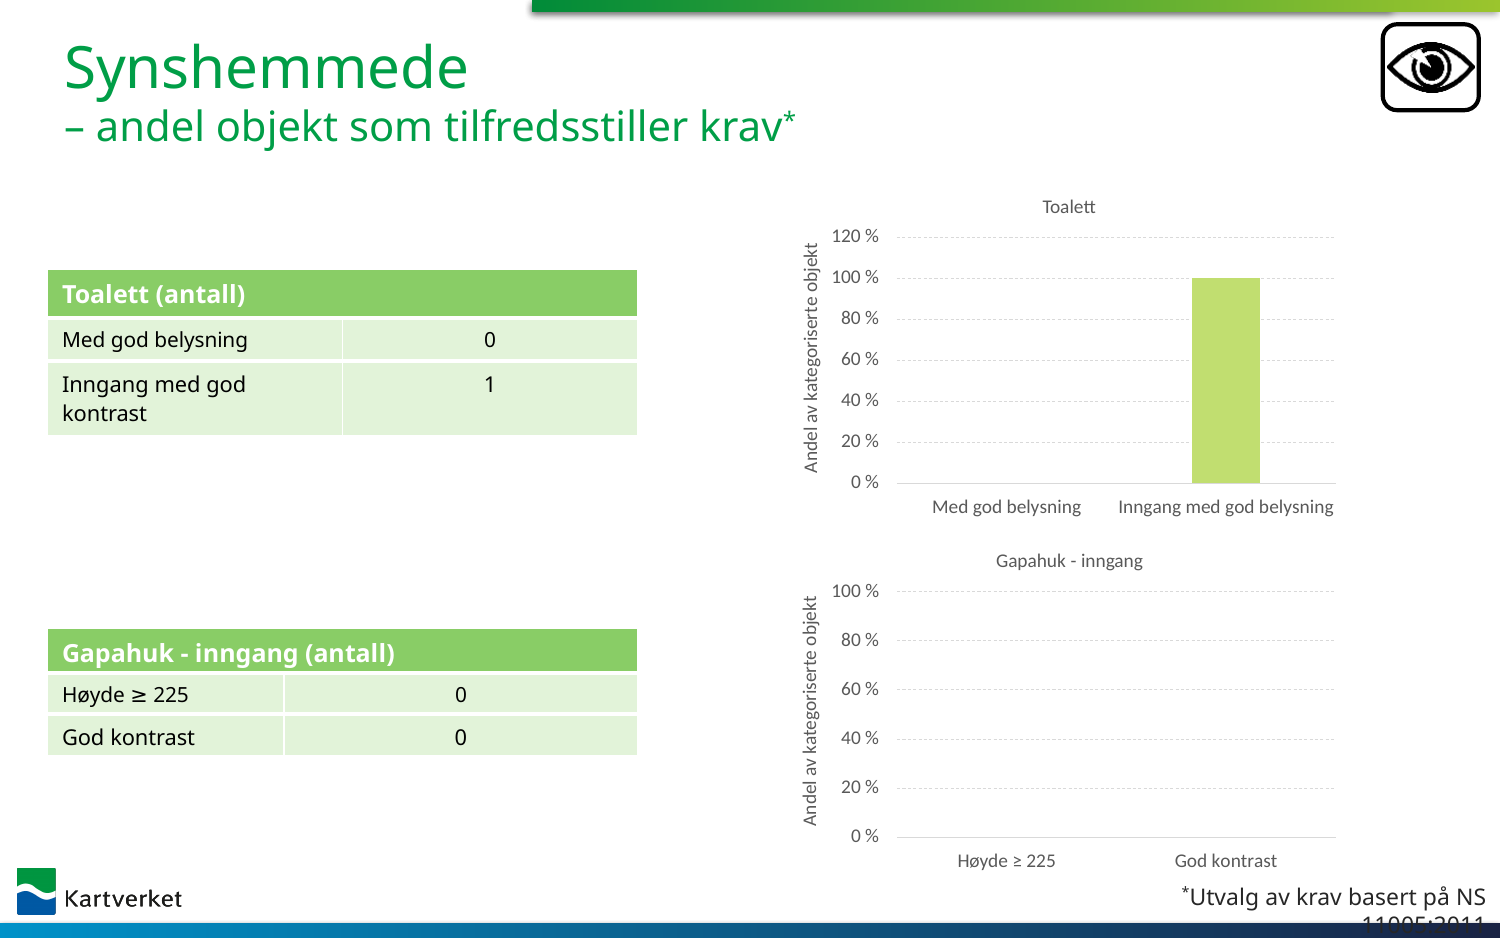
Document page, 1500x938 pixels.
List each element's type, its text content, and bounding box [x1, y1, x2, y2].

table_cell Høyde ≥ 225 [48, 675, 283, 712]
table_cell 0 [285, 675, 637, 712]
table_cell 0 [285, 716, 637, 755]
table_cell 0 [343, 320, 637, 359]
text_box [1382, 24, 1480, 111]
table_cell God kontrast [48, 716, 283, 755]
table_cell Inngang med god kontrast [48, 363, 342, 435]
text_box Synshemmede – andel objekt som tilfredsstiller krav* [49, 24, 1431, 158]
picture [791, 187, 1348, 526]
table_cell 1 [343, 363, 637, 435]
table_cell Med god belysning [48, 320, 342, 359]
table_header Toalett (antall) [48, 270, 637, 316]
text_box *Utvalg av krav basert på NS 11005:2011 [1068, 873, 1500, 938]
picture [791, 541, 1348, 880]
table_header Gapahuk - inngang (antall) [48, 629, 637, 671]
